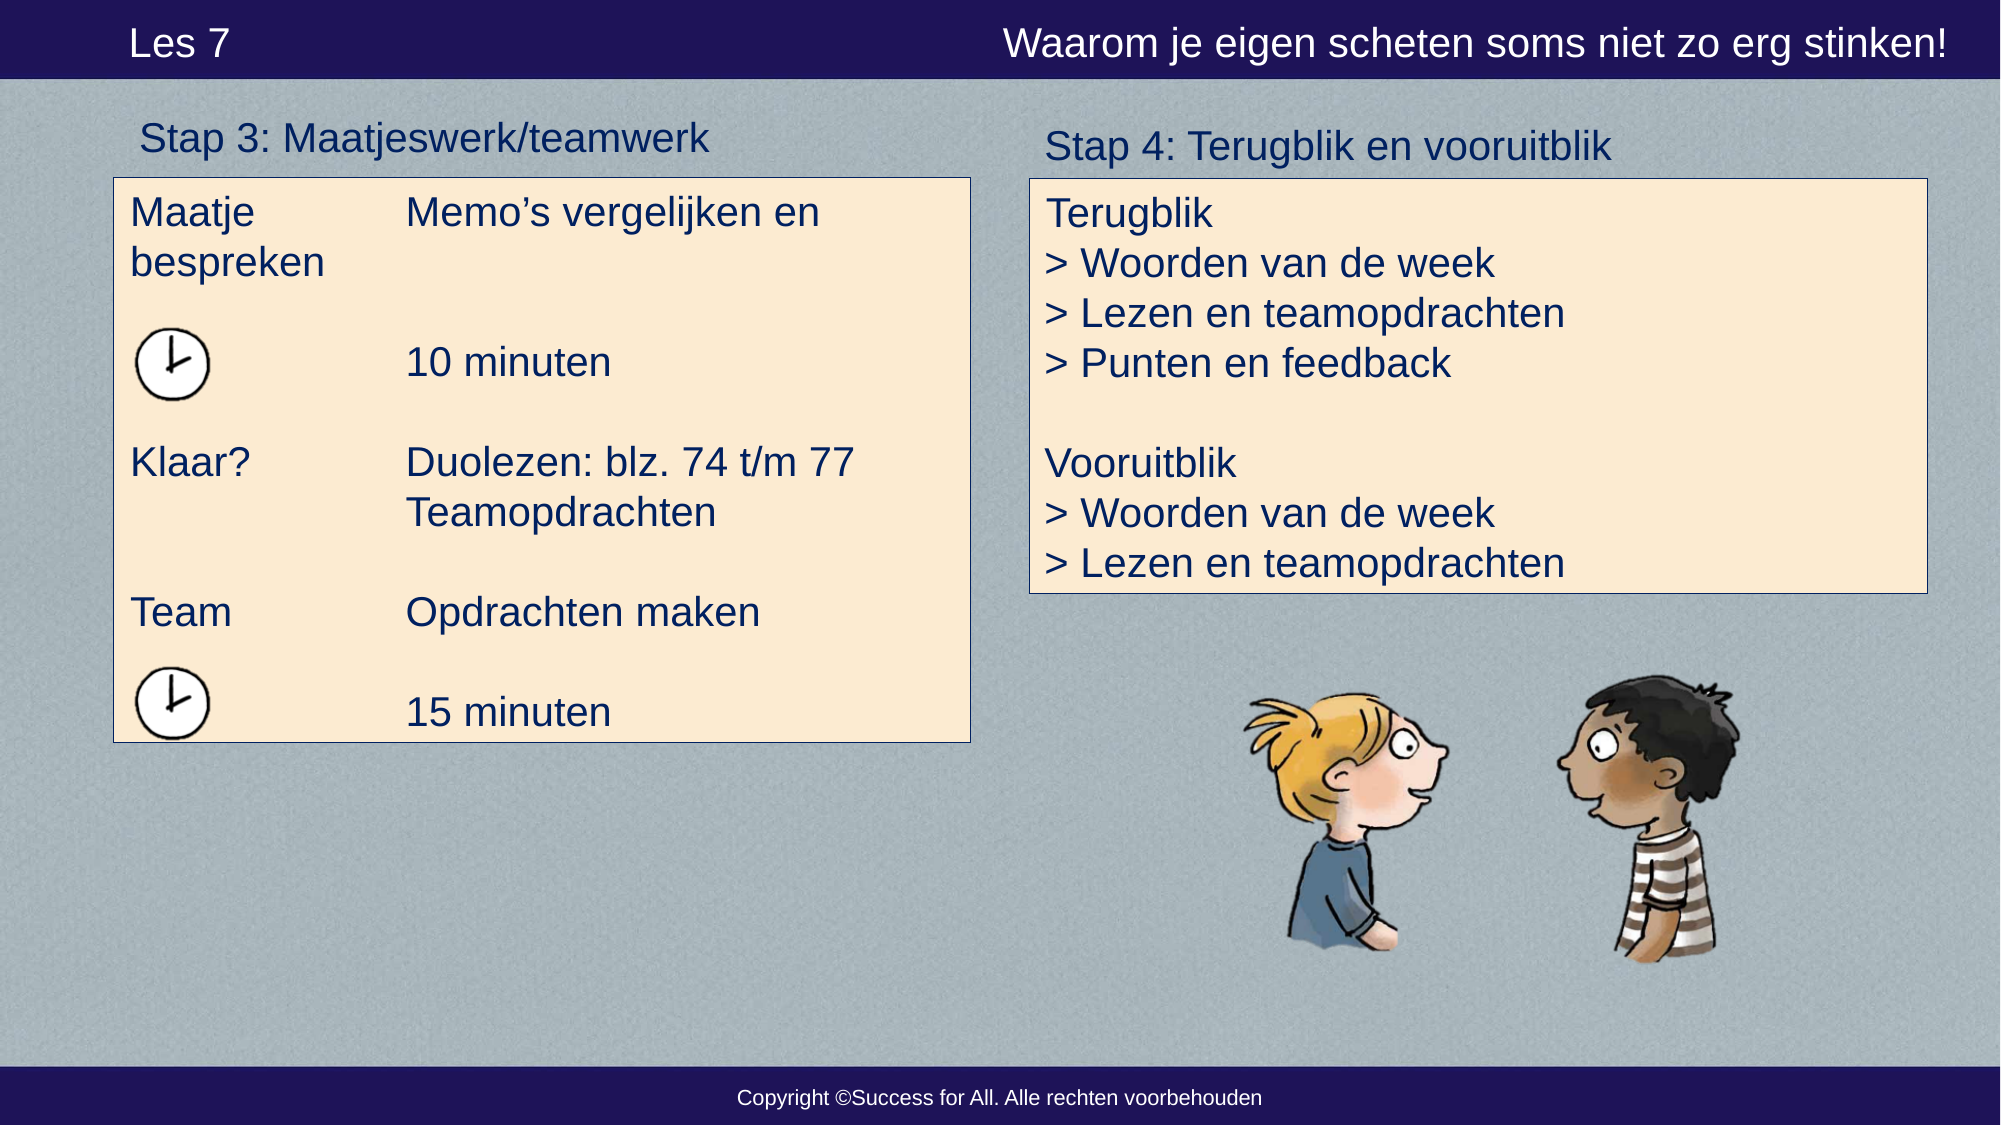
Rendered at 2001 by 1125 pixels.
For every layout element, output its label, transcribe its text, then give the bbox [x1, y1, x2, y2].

text_box Copyright ©Success for All. Alle rechten voorbehouden [0, 1076, 2000, 1125]
text_box Stap 4: Terugblik en vooruitblik [1029, 111, 1822, 177]
text_box Maatje Memo’s vergelijken en bespreken 10 minuten Klaar? Duolezen: blz. 74 t/m 77 Teamopdrachten Team Opdrachten maken 15 minuten [113, 177, 971, 743]
picture [0, 0, 2001, 1125]
text_box Terugblik > Woorden van de week > Lezen en teamopdrachten > Punten en feedback Vooruitblik > Woorden van de week > Lezen en teamopdrachten [1029, 178, 1928, 594]
text_box Waarom je eigen scheten soms niet zo erg stinken! [786, 8, 1963, 73]
text_box Stap 3: Maatjeswerk/teamwerk [124, 103, 917, 169]
text_box Les 7 [114, 8, 354, 73]
